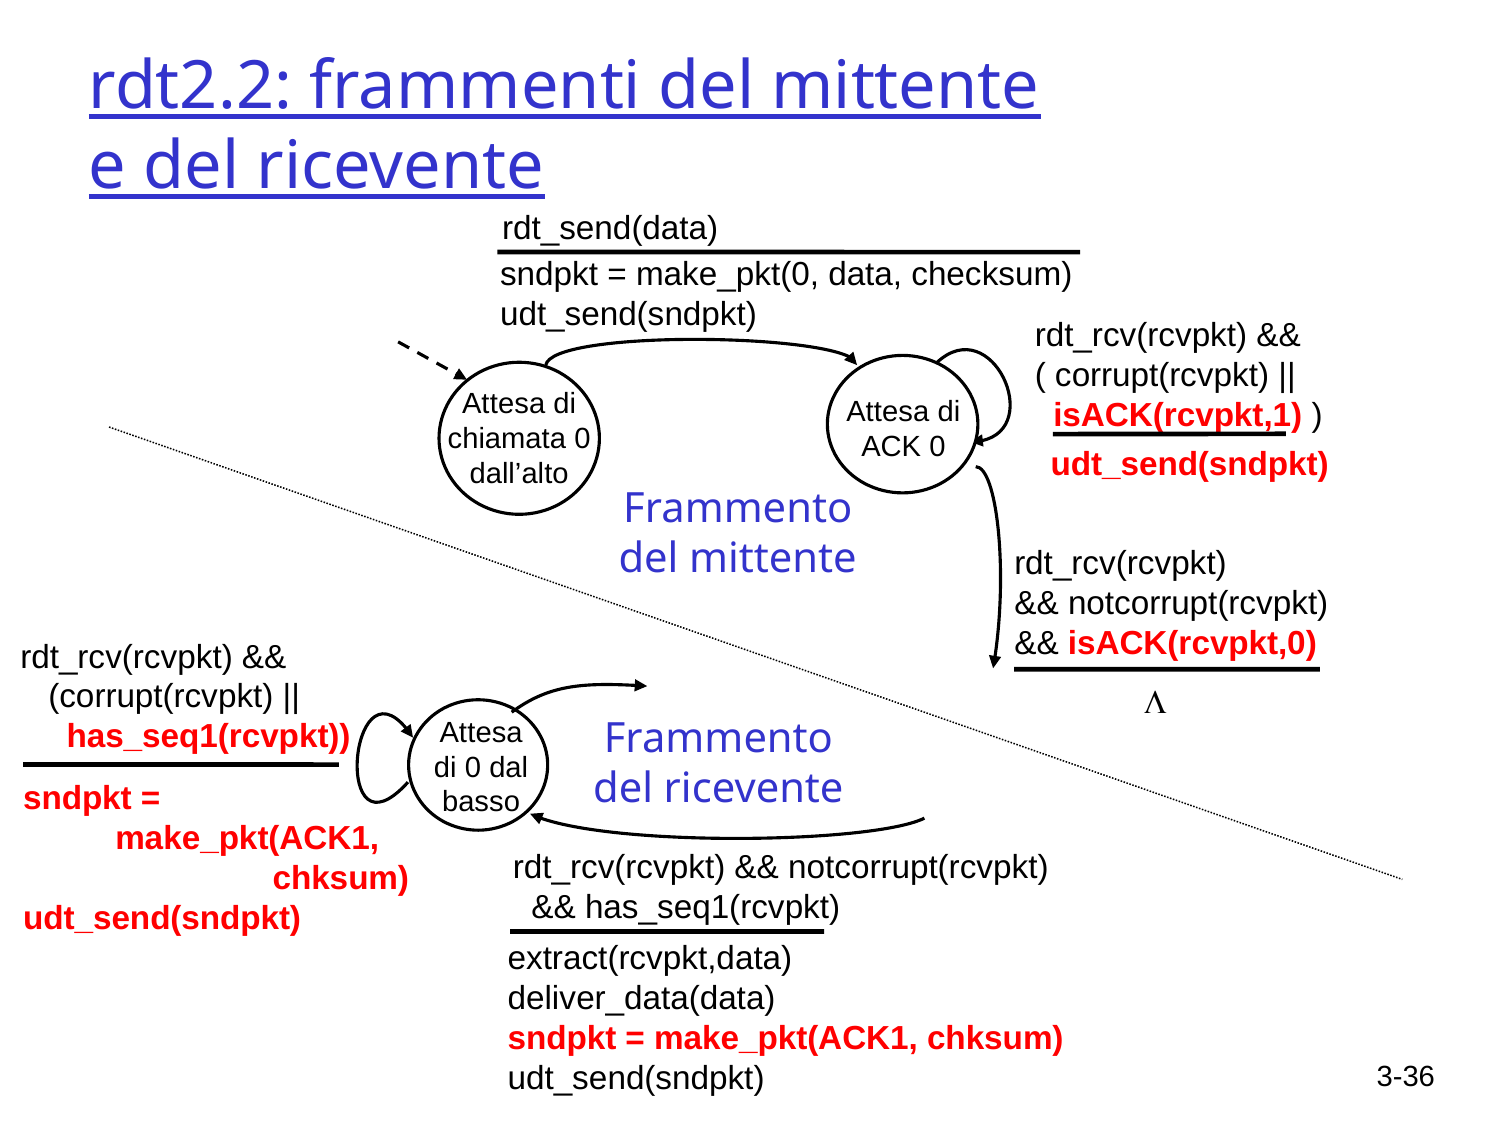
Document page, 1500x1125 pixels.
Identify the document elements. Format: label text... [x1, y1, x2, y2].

text_box rdt_rcv(rcvpkt) && notcorrupt(rcvpkt) && isACK(rcvpkt,0) [999, 534, 1396, 628]
text_box [357, 716, 403, 769]
text_box [545, 339, 858, 366]
text_box [454, 483, 584, 515]
text_box sndpkt = make_pkt(0, data, checksum) udt_send(sndpkt) [485, 245, 1096, 311]
text_box [937, 349, 1011, 438]
slide_number 3-36 [1338, 1049, 1451, 1125]
text_box rdt_send(data) [487, 198, 771, 246]
text_box [872, 485, 938, 493]
title rdt2.2: frammenti del mittente e del ricevente [73, 28, 1349, 217]
text_box Frammento del ricevente [578, 703, 859, 818]
text_box rdt_rcv(rcvpkt) && notcorrupt(rcvpkt) && has_seq1(rcvpkt) [498, 837, 1145, 929]
text_box [453, 368, 467, 380]
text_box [408, 699, 548, 831]
text_box Frammento del mittente [603, 473, 872, 588]
text_box Attesa di chiamata 0 dall’alto [429, 377, 609, 483]
text_box rdt_rcv(rcvpkt) && ( corrupt(rcvpkt) || isACK(rcvpkt,1) ) [1020, 305, 1466, 400]
text_box udt_send(sndpkt) [1035, 434, 1385, 501]
text_box [554, 814, 925, 837]
text_box L [1124, 673, 1187, 728]
text_box extract(rcvpkt,data) deliver_data(data) sndpkt = make_pkt(ACK1, chksum) udt_send(sndpkt) [492, 929, 1178, 1044]
text_box [977, 485, 1002, 669]
text_box sndpkt = make_pkt(ACK1, chksum) udt_send(sndpkt) [8, 769, 443, 1022]
text_box [841, 355, 964, 384]
text_box [534, 679, 648, 705]
text_box Attesa di ACK 0 [816, 384, 991, 485]
text_box [471, 362, 567, 377]
text_box rdt_rcv(rcvpkt) && (corrupt(rcvpkt) || has_seq1(rcvpkt)) [5, 627, 393, 732]
